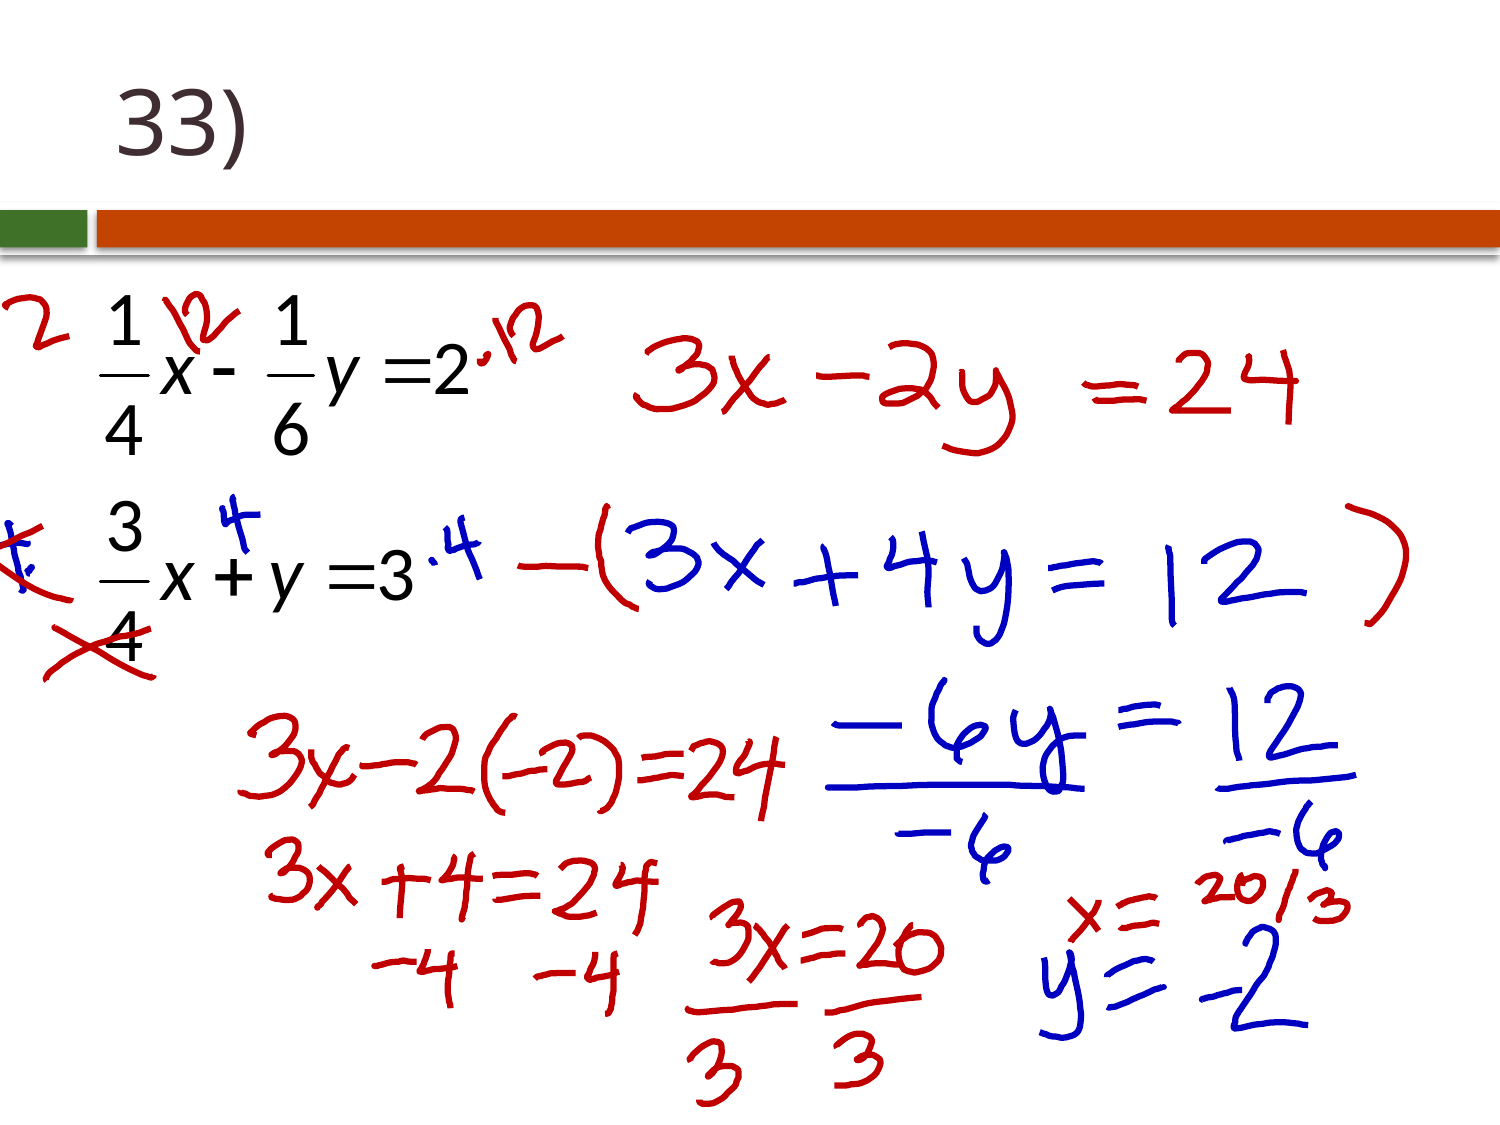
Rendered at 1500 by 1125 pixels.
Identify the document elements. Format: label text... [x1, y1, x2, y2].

text_box [53, 626, 81, 644]
text_box [1347, 505, 1407, 625]
text_box [399, 865, 405, 919]
text_box [440, 855, 467, 881]
text_box [494, 894, 541, 901]
text_box [1236, 873, 1264, 902]
text_box [338, 884, 357, 905]
text_box [633, 861, 658, 936]
text_box [1119, 921, 1160, 929]
text_box [1228, 687, 1241, 761]
text_box [827, 783, 1085, 790]
text_box [470, 870, 483, 880]
text_box [4, 296, 70, 349]
text_box [1167, 545, 1176, 627]
text_box [881, 342, 939, 409]
text_box [1277, 868, 1297, 921]
text_box [822, 544, 832, 575]
text_box [502, 768, 548, 777]
text_box [1039, 951, 1082, 1039]
text_box [605, 952, 618, 1015]
text_box [896, 831, 952, 835]
text_box [44, 650, 81, 682]
text_box [816, 374, 870, 378]
text_box [553, 859, 597, 918]
text_box [635, 337, 716, 410]
text_box [711, 900, 750, 965]
text_box [577, 734, 620, 812]
text_box [747, 924, 789, 983]
text_box [735, 740, 772, 775]
text_box [641, 752, 684, 759]
text_box [1116, 895, 1157, 908]
text_box [492, 872, 538, 877]
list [87, 274, 482, 676]
text_box [446, 952, 455, 1009]
text_box [381, 878, 401, 883]
text_box [1201, 989, 1243, 1001]
text_box [730, 355, 753, 386]
text_box [688, 1040, 740, 1105]
text_box [1171, 352, 1231, 412]
text_box [316, 865, 351, 909]
text_box [541, 741, 590, 786]
text_box [1106, 958, 1154, 978]
text_box [1216, 774, 1357, 790]
text_box [597, 505, 639, 610]
text_box [1307, 889, 1349, 922]
text_box [483, 715, 517, 814]
text_box [920, 531, 930, 608]
text_box [1196, 874, 1236, 903]
text_box [309, 746, 350, 808]
text_box [1089, 919, 1100, 932]
text_box [1282, 349, 1292, 425]
text_box [942, 369, 1014, 455]
text_box [690, 740, 735, 799]
text_box [802, 927, 844, 936]
text_box [266, 838, 311, 901]
text_box [894, 924, 942, 974]
text_box [310, 749, 333, 779]
text_box [1047, 789, 1061, 793]
title 33) [100, 37, 1438, 200]
text_box [26, 566, 33, 573]
text_box [14, 538, 29, 545]
text_box [834, 1032, 882, 1087]
text_box [373, 959, 417, 967]
text_box [712, 542, 741, 568]
text_box [745, 375, 786, 406]
text_box [1118, 720, 1180, 728]
text_box [418, 726, 475, 793]
text_box [1012, 707, 1087, 786]
text_box [614, 864, 643, 887]
text_box [1069, 899, 1100, 943]
text_box [742, 568, 765, 586]
text_box [517, 564, 589, 569]
text_box [858, 915, 900, 967]
text_box [1106, 986, 1162, 1009]
text_box [1232, 926, 1309, 1030]
text_box [328, 765, 356, 786]
text_box [970, 813, 1010, 883]
text_box [930, 679, 987, 763]
text_box [830, 579, 837, 607]
text_box [508, 304, 564, 351]
text_box [721, 356, 770, 413]
text_box [1242, 355, 1285, 382]
text_box [1093, 397, 1147, 402]
text_box [0, 528, 10, 544]
text_box [6, 522, 14, 540]
text_box [1052, 582, 1105, 592]
text_box [317, 865, 337, 884]
text_box [725, 539, 764, 590]
text_box [586, 951, 612, 981]
text_box [418, 949, 449, 973]
text_box [686, 1003, 798, 1014]
text_box [0, 556, 72, 602]
text_box [1203, 540, 1307, 603]
text_box [1118, 703, 1161, 711]
text_box [626, 520, 700, 590]
text_box [0, 525, 44, 549]
text_box [929, 558, 938, 564]
text_box [460, 852, 475, 921]
text_box [793, 574, 859, 585]
text_box [772, 949, 786, 970]
text_box [1225, 830, 1281, 843]
text_box [963, 551, 1010, 645]
text_box [753, 924, 772, 948]
text_box [1048, 560, 1103, 569]
text_box [885, 536, 924, 569]
text_box [1266, 685, 1338, 759]
text_box [239, 715, 303, 798]
text_box [361, 761, 418, 768]
text_box [404, 877, 431, 882]
text_box [11, 542, 19, 566]
text_box [773, 757, 786, 766]
text_box [18, 581, 25, 592]
text_box [832, 722, 902, 727]
text_box [494, 317, 517, 363]
text_box [824, 996, 922, 1014]
text_box [1295, 800, 1340, 869]
text_box [760, 736, 778, 822]
text_box [534, 972, 576, 980]
text_box [800, 952, 846, 962]
text_box [637, 774, 684, 782]
text_box [1082, 381, 1139, 388]
